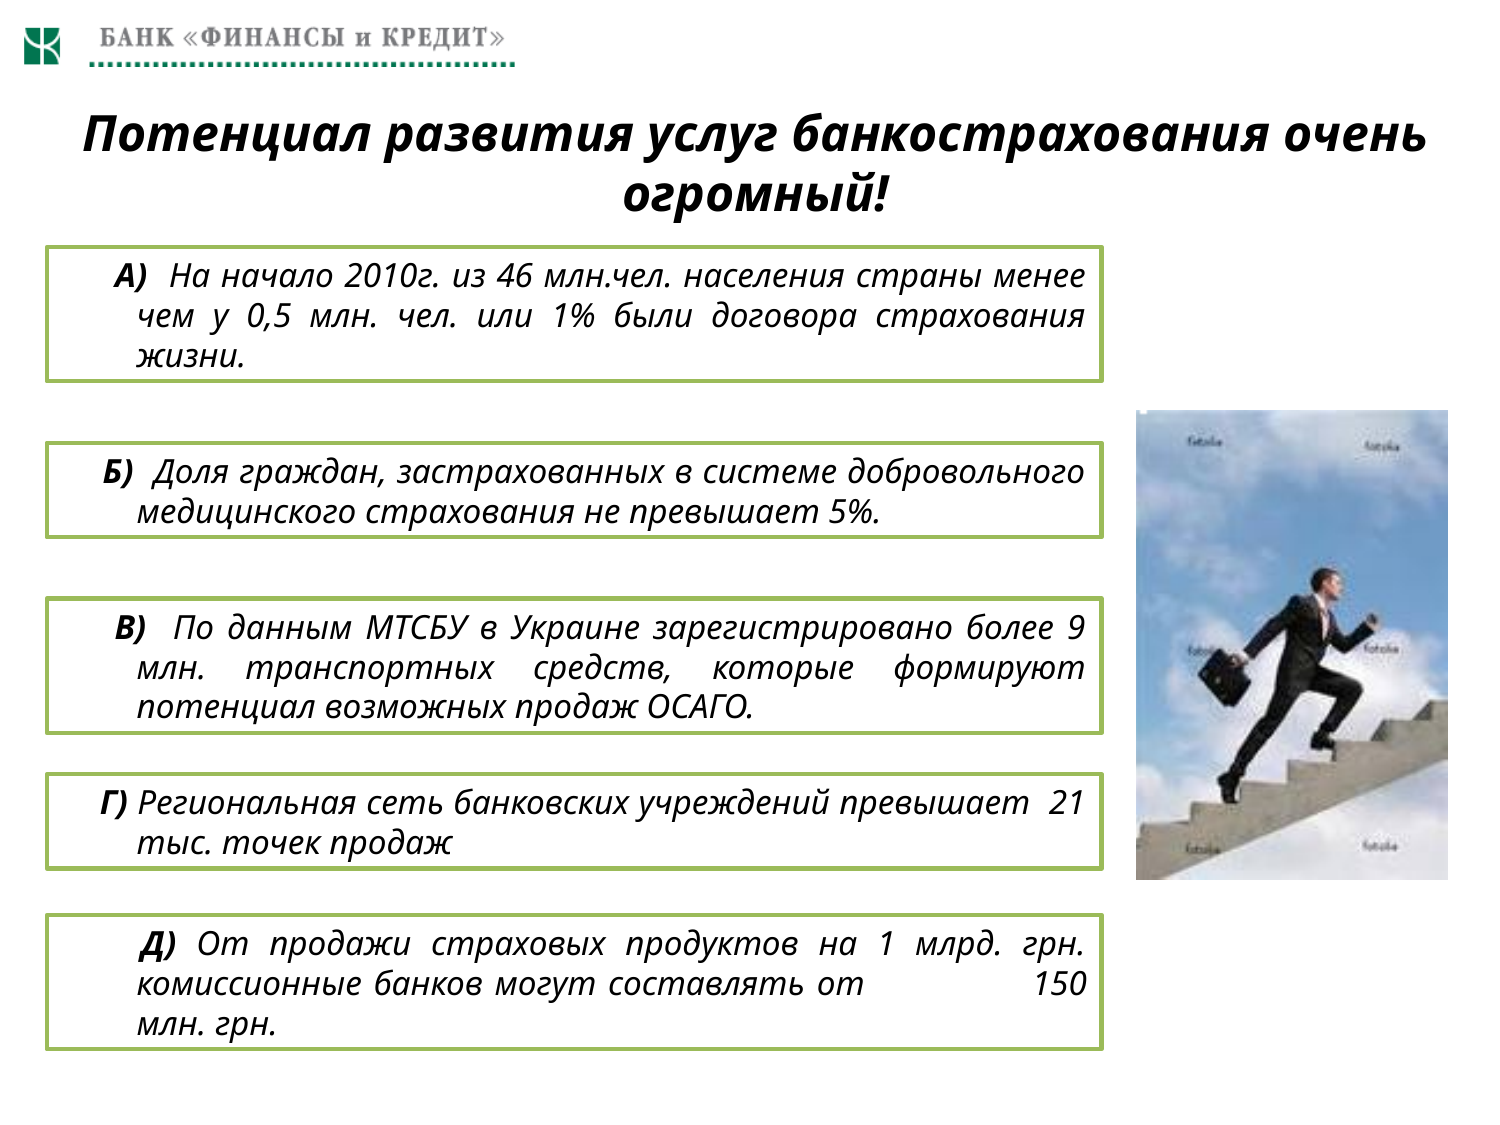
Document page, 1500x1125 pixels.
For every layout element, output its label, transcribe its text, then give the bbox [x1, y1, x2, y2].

text_box Потенциал развития услуг банкострахования очень огромный! [58, 93, 1453, 229]
text_box Б) Доля граждан, застрахованных в системе добровольного медицинского страхования не превышает 5%. [45, 441, 1104, 539]
text_box В) По данным МТСБУ в Украине зарегистрировано более 9 млн. транспортных средств, которые формируют потенциал возможных продаж ОСАГО. [45, 596, 1104, 735]
text_box Г) Региональная сеть банковских учреждений превышает 21 тыс. точек продаж [45, 772, 1104, 871]
text_box А) На начало 2010г. из 46 млн.чел. населения страны менее чем у 0,5 млн. чел. или 1% были договора страхования жизни. [45, 245, 1104, 383]
text_box Д) От продажи страховых продуктов на 1 млрд. грн. комиссионные банков могут составлять от 150 млн. грн. [45, 913, 1104, 1051]
picture [23, 23, 516, 67]
picture [1136, 409, 1448, 880]
